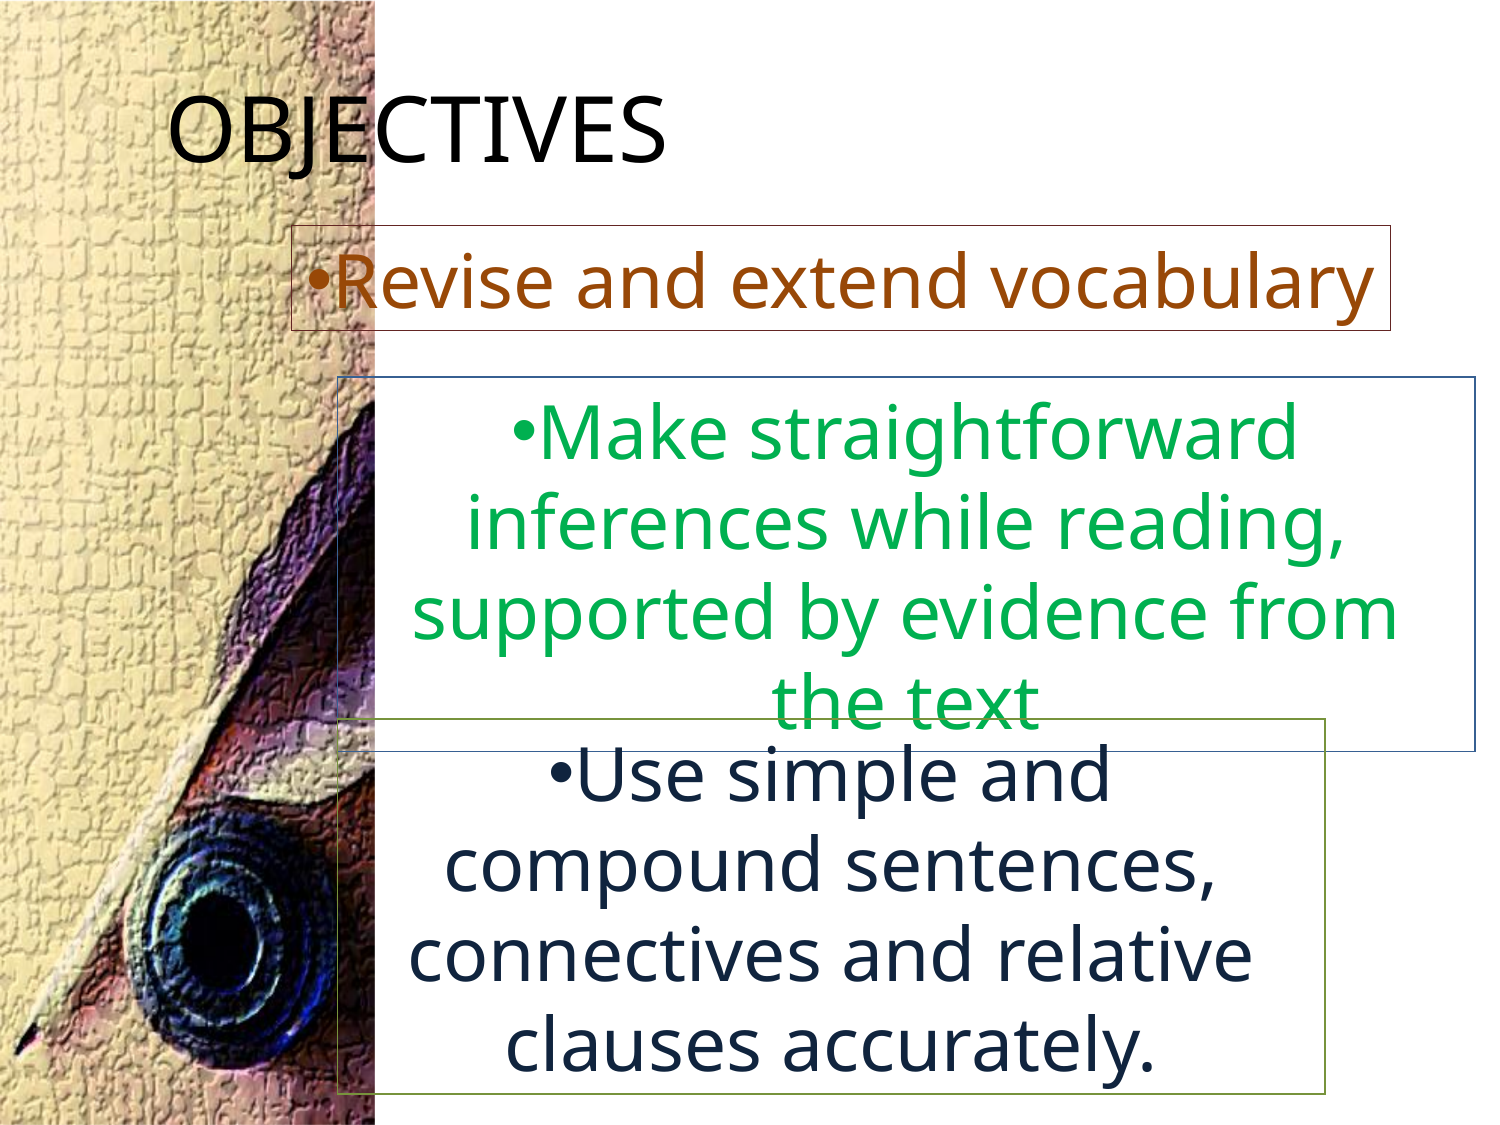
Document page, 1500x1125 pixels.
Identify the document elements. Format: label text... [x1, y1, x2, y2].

text_box OBJECTIVES [149, 63, 913, 188]
text_box Make straightforward inferences while reading, supported by evidence from the text [753, 376, 1475, 752]
text_box Use simple and compound sentences, connectives and relative clauses accurately. [337, 718, 1325, 1094]
text_box Revise and extend vocabulary [291, 225, 1391, 331]
picture [0, 2, 750, 1124]
